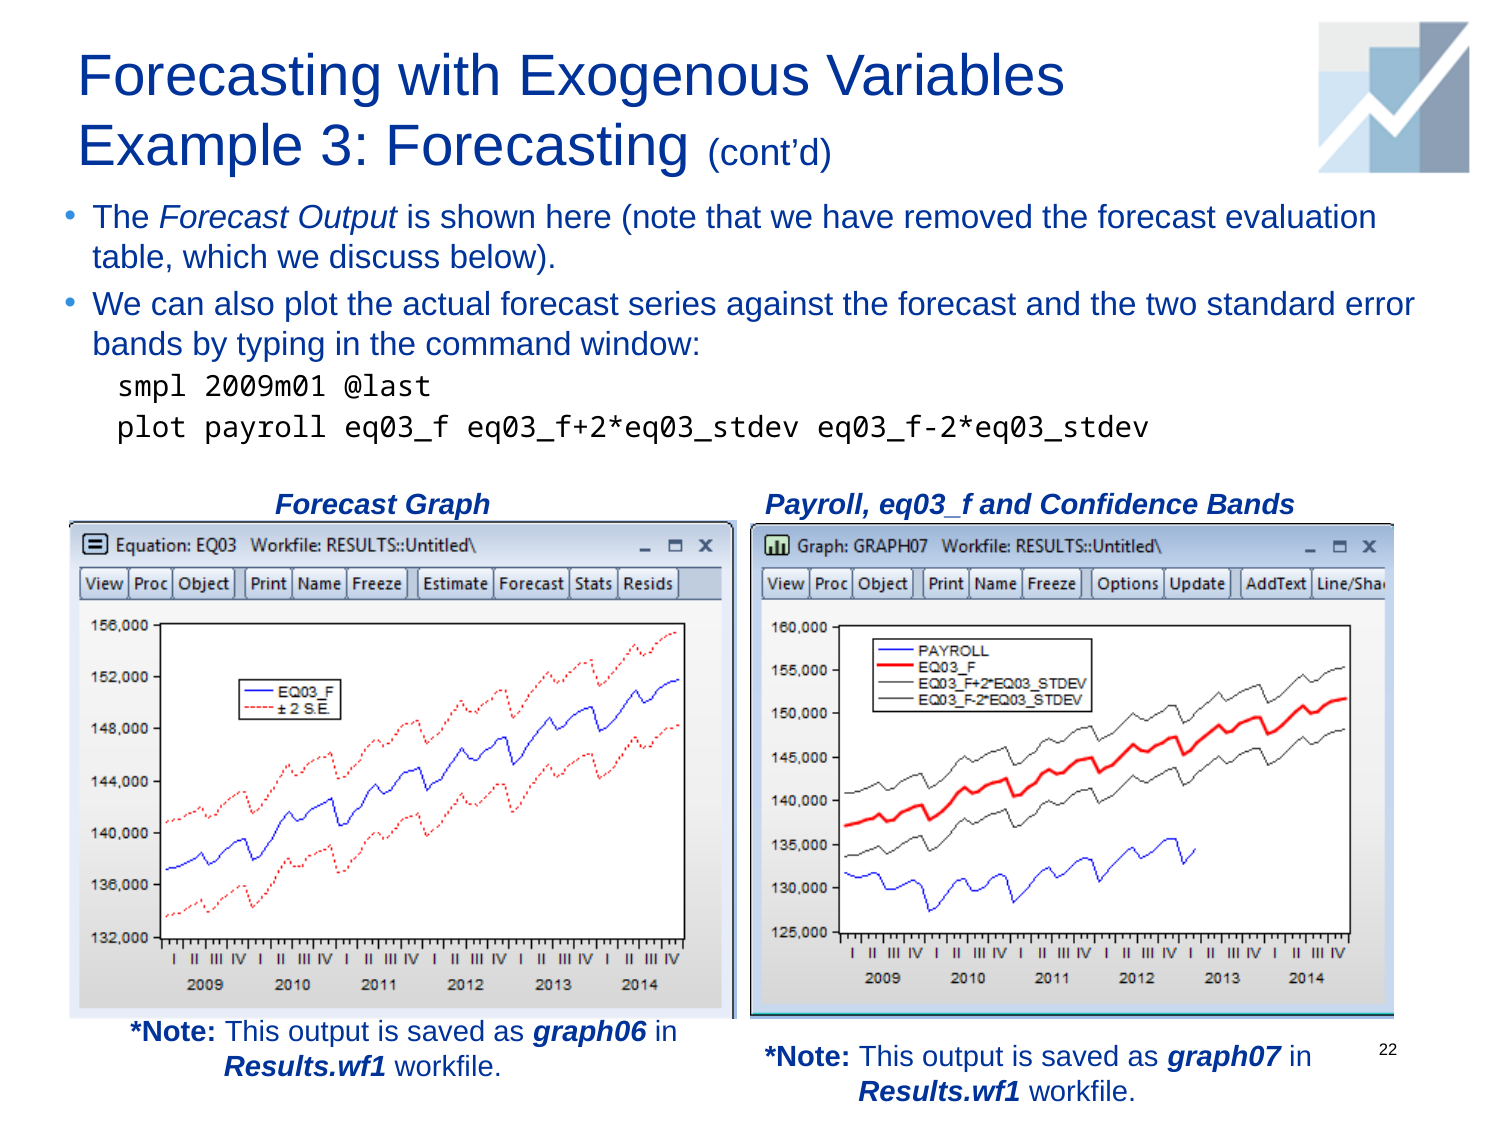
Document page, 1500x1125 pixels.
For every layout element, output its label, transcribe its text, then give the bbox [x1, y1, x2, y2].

text_box Forecast Graph [260, 477, 546, 519]
picture [1300, 11, 1479, 181]
list The Forecast Output is shown here (note that we have removed the forecast evaluation table, which we discuss below). We can also plot the actual forecast series against the forecast and the two standard error bands by typing in the command window: smpl 2009m01 @last plot payroll eq03_f eq03_f+2*eq03_stdev eq03_f-2*eq03_stdev [49, 187, 1461, 478]
text_box *Note: This output is saved as graph07 in Results.wf1 workfile. [750, 1030, 1360, 1114]
picture [69, 520, 737, 1019]
title Forecasting with Exogenous Variables Example 3: Forecasting (cont’d) [62, 0, 1297, 185]
slide_number 22 [1262, 1015, 1413, 1067]
text_box Payroll, eq03_f and Confidence Bands [749, 477, 1394, 523]
picture [749, 523, 1394, 1019]
text_box *Note: This output is saved as graph06 in Results.wf1 workfile. [115, 1027, 726, 1089]
